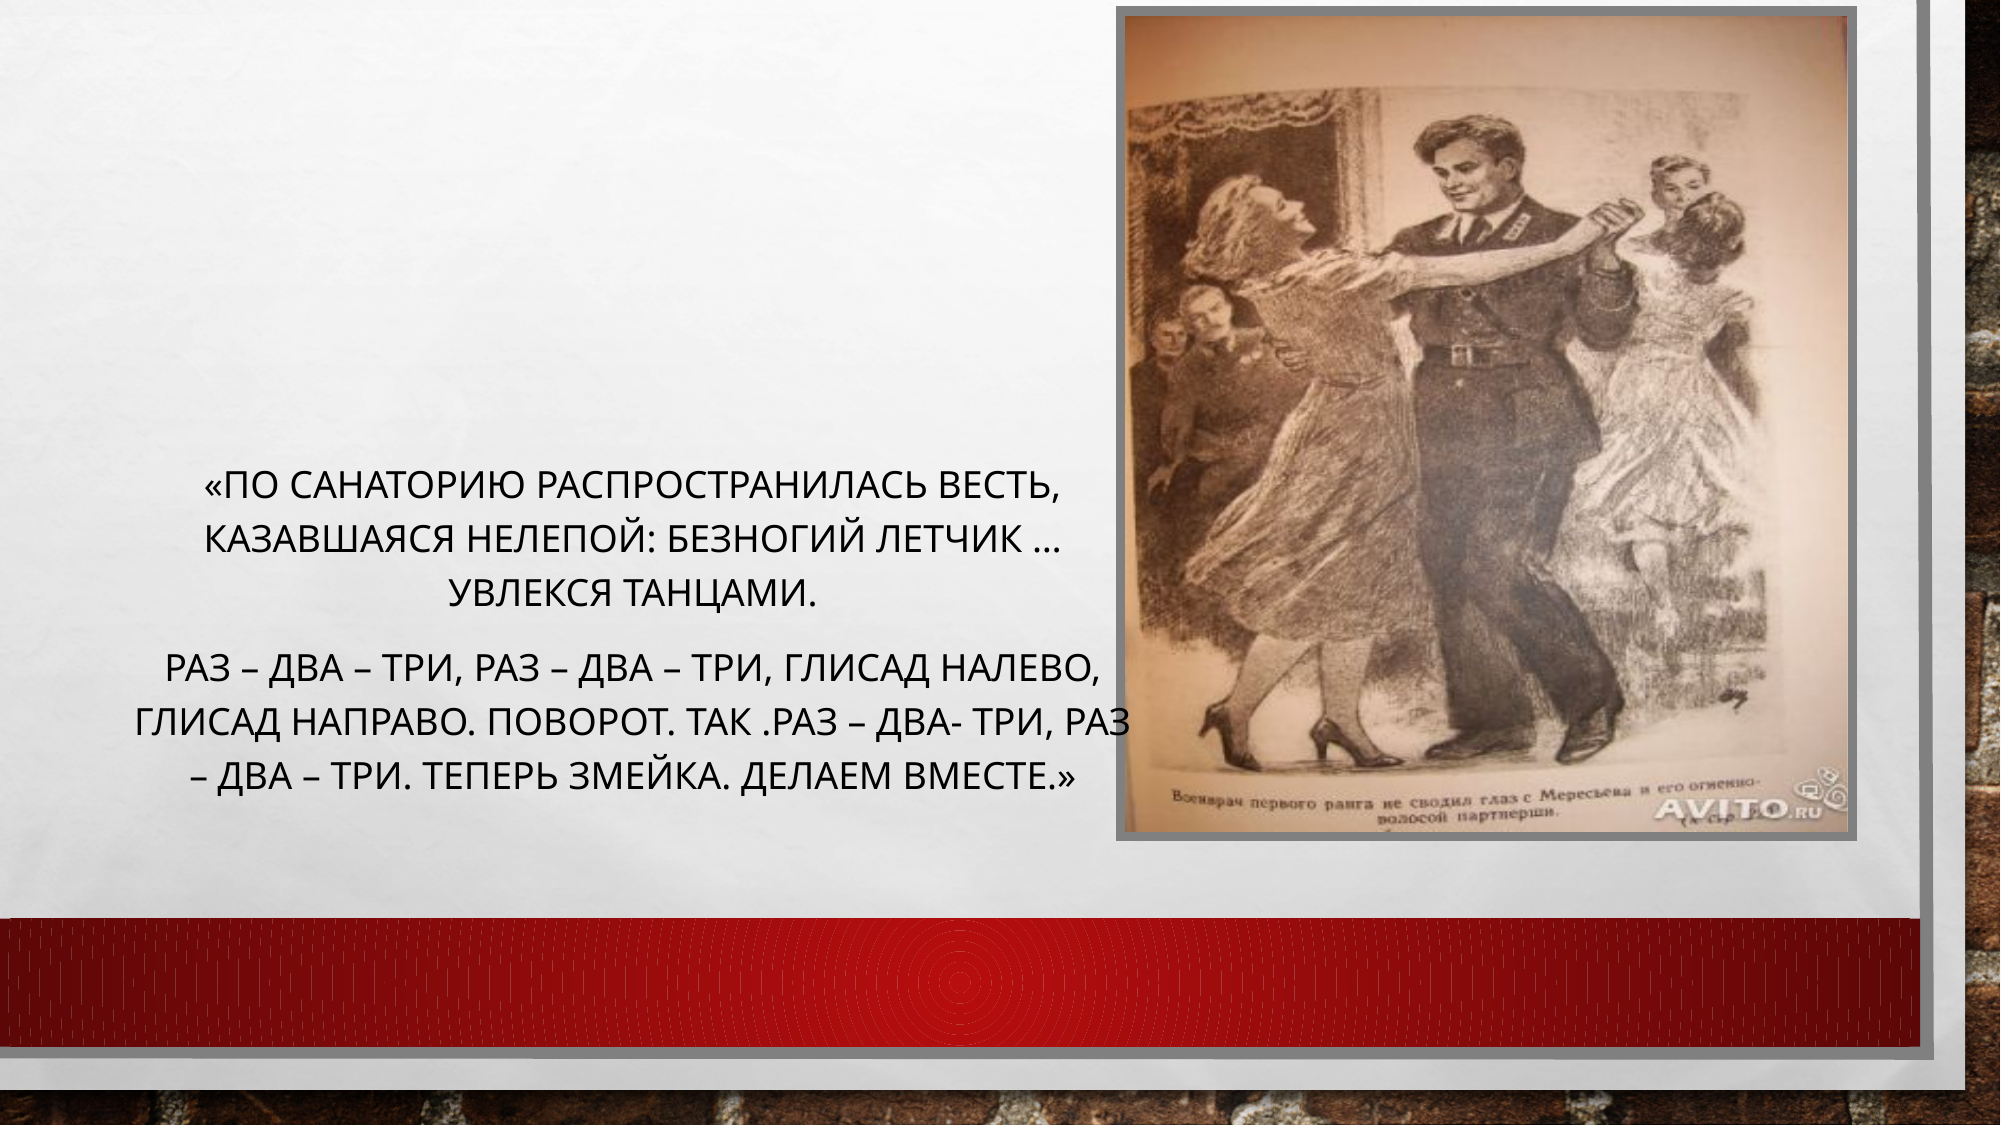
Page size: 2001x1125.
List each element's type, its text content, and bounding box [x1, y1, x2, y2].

picture [0, 0, 2000, 1125]
list «По санаторию распространилась весть, казавшаяся нелепой: безногий летчик … увлекся танцами. Раз – два – три, раз – два – три, глисад налево, глисад направо. Поворот. Так .раз – два- три, раз – два – три. Теперь змейка. Делаем вместе.» [112, 444, 1124, 832]
picture [1124, 15, 1848, 833]
